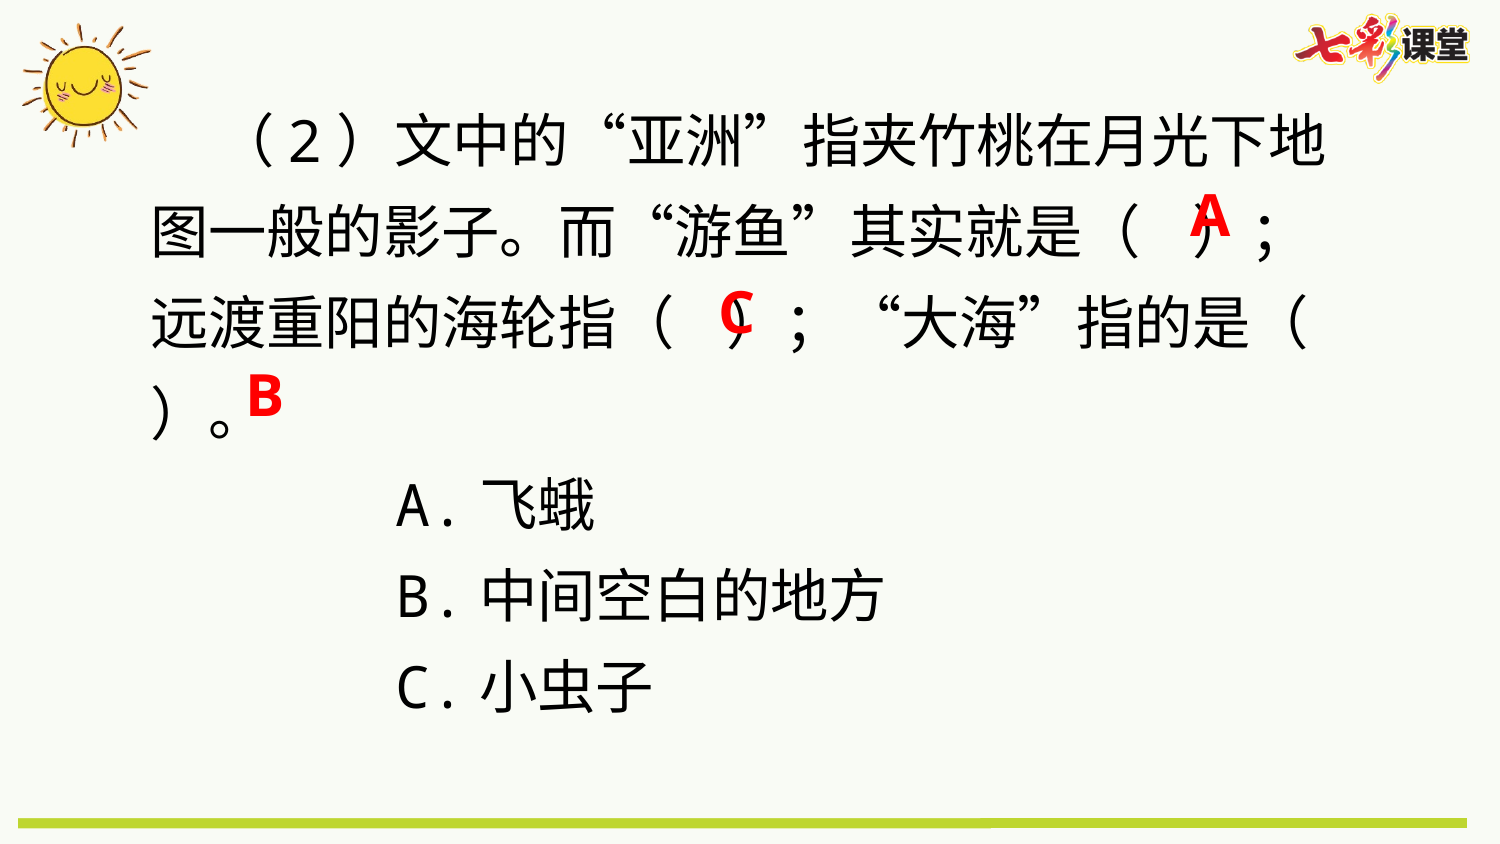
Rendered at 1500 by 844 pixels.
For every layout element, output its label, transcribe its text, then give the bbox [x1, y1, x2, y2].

text_box （2）文中的“亚洲”指夹竹桃在月光下地图一般的影子。而“游鱼”其实就是（ ）；远渡重阳的海轮指（ ）；“大海”指的是（ ）。 A.飞蛾 B.中间空白的地方 C.小虫子 [135, 75, 1365, 728]
text_box A [1175, 170, 1263, 256]
picture [18, 771, 1467, 844]
picture [0, 0, 173, 172]
text_box B [230, 350, 314, 436]
picture [1291, 9, 1472, 87]
text_box C [688, 267, 812, 353]
